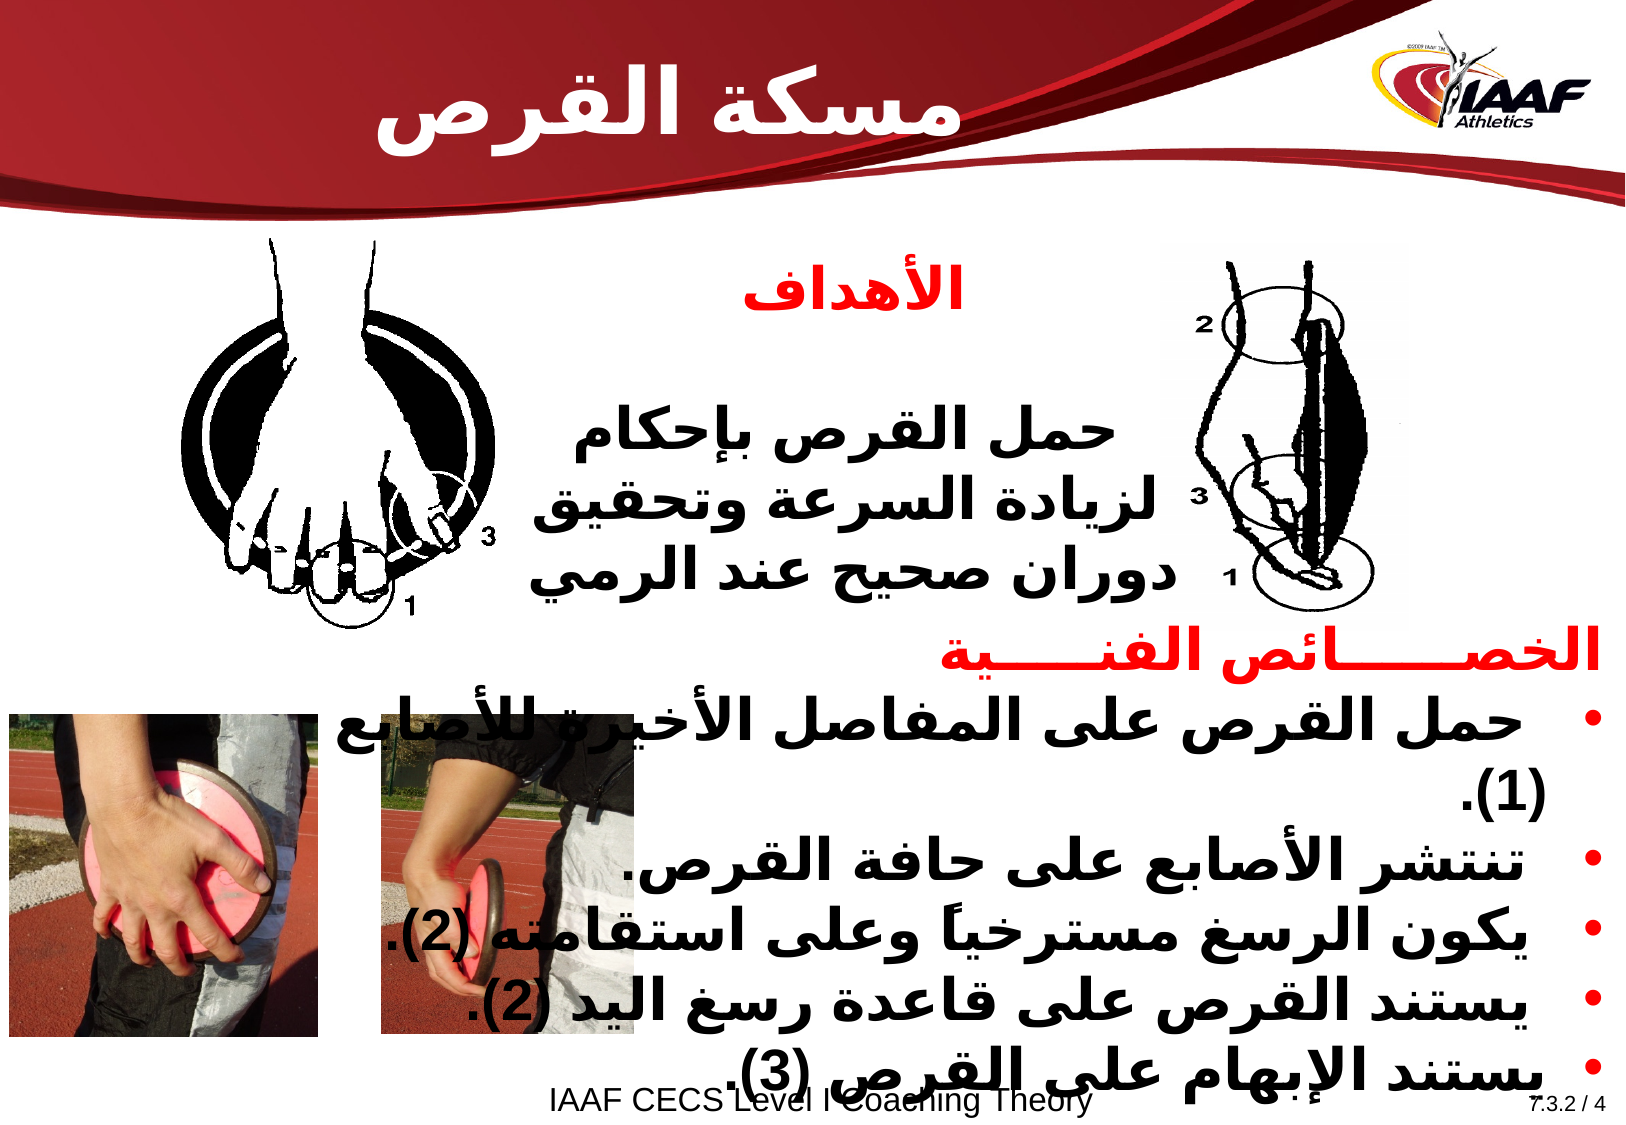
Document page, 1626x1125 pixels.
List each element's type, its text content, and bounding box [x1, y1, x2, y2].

text_box الخصــــــائص الفنـــــية حمل القرص على المفاصل الأخيرة للأصابع (1). تنتشر الأصابع على حافة القرص. يكون الرسغ مسترخياً وعلى استقامته (2). يستند القرص على قاعدة رسغ اليد (2). يستند الإبهام على القرص (3). [245, 611, 1604, 1118]
text_box الأهداف حمل القرص بإحكام لزيادة السرعة وتحقيق دوران صحيح عند الرمي [529, 243, 1158, 611]
text_box 7.3.2 / 4 [1509, 1082, 1625, 1124]
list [1160, 243, 1410, 632]
picture [0, 0, 1626, 1125]
title مسكة القرص [55, 42, 1285, 199]
